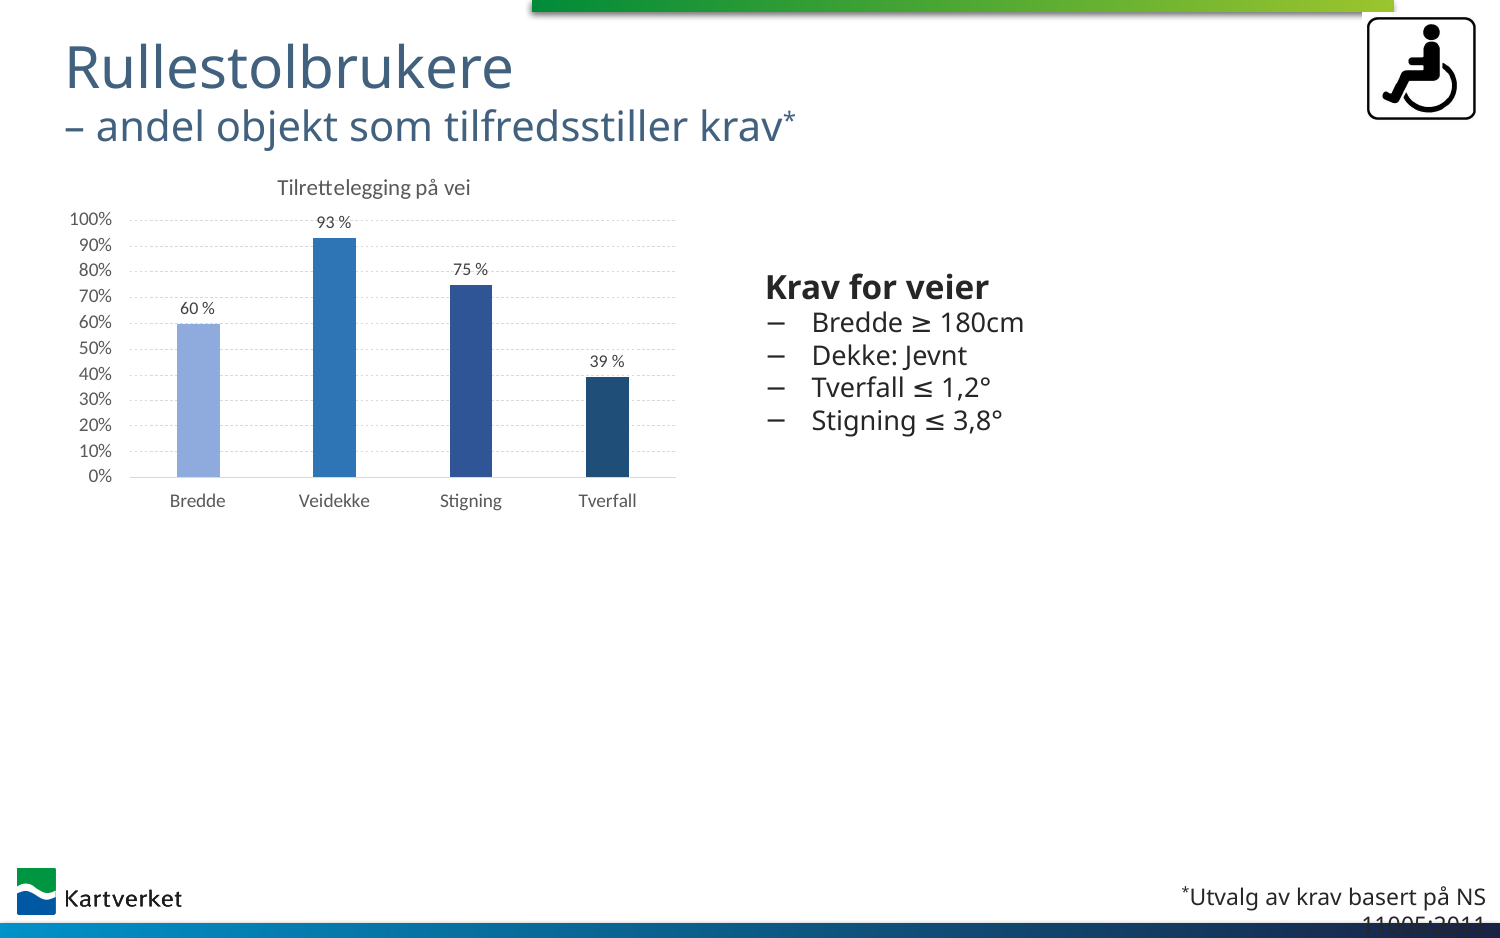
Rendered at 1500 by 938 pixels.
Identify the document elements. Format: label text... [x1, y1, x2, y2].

text_box *Utvalg av krav basert på NS 11005:2011 [1068, 873, 1500, 938]
text_box Krav for veier Bredde ≥ 180cm Dekke: Jevnt Tverfall ≤ 1,2° Stigning ≤ 3,8° [750, 258, 1234, 444]
text_box Rullestolbrukere – andel objekt som tilfredsstiller krav* [49, 25, 1431, 158]
picture [62, 166, 687, 519]
picture [1362, 12, 1481, 126]
